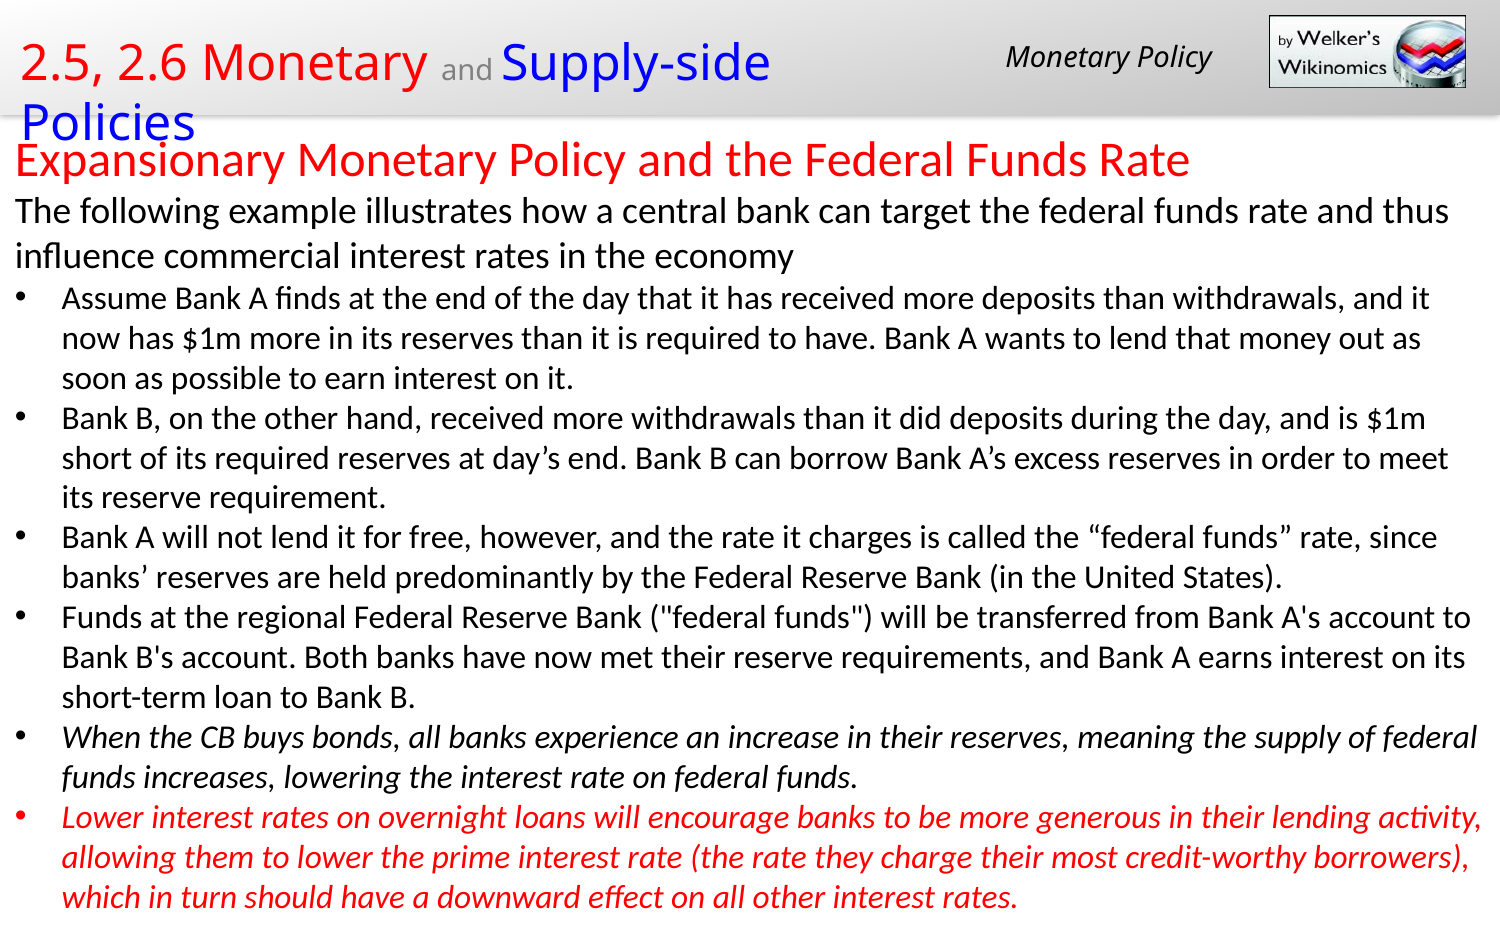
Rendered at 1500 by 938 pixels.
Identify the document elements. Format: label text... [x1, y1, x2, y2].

text_box Expansionary Monetary Policy and the Federal Funds Rate The following example illustrates how a central bank can target the federal funds rate and thus influence commercial interest rates in the economy Assume Bank A finds at the end of the day that it has received more deposits than withdrawals, and it now has $1m more in its reserves than it is required to have. Bank A wants to lend that money out as soon as possible to earn interest on it. Bank B, on the other hand, received more withdrawals than it did deposits during the day, and is $1m short of its required reserves at day’s end. Bank B can borrow Bank A’s excess reserves in order to meet its reserve requirement. Bank A will not lend it for free, however, and the rate it charges is called the “federal funds” rate, since banks’ reserves are held predominantly by the Federal Reserve Bank (in the United States). Funds at the regional Federal Reserve Bank ("federal funds") will be transferred from Bank A's account to Bank B's account. Both banks have now met their reserve requirements, and Bank A earns interest on its short-term loan to Bank B. When the CB buys bonds, all banks experience an increase in their reserves, meaning the supply of federal funds increases, lowering the interest rate on federal funds. Lower interest rates on overnight loans will encourage banks to be more generous in their lending activity, allowing them to lower the prime interest rate (the rate they charge their most credit-worthy borrowers), which in turn should have a downward effect on all other interest rates. [0, 123, 1500, 923]
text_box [0, 0, 1500, 115]
